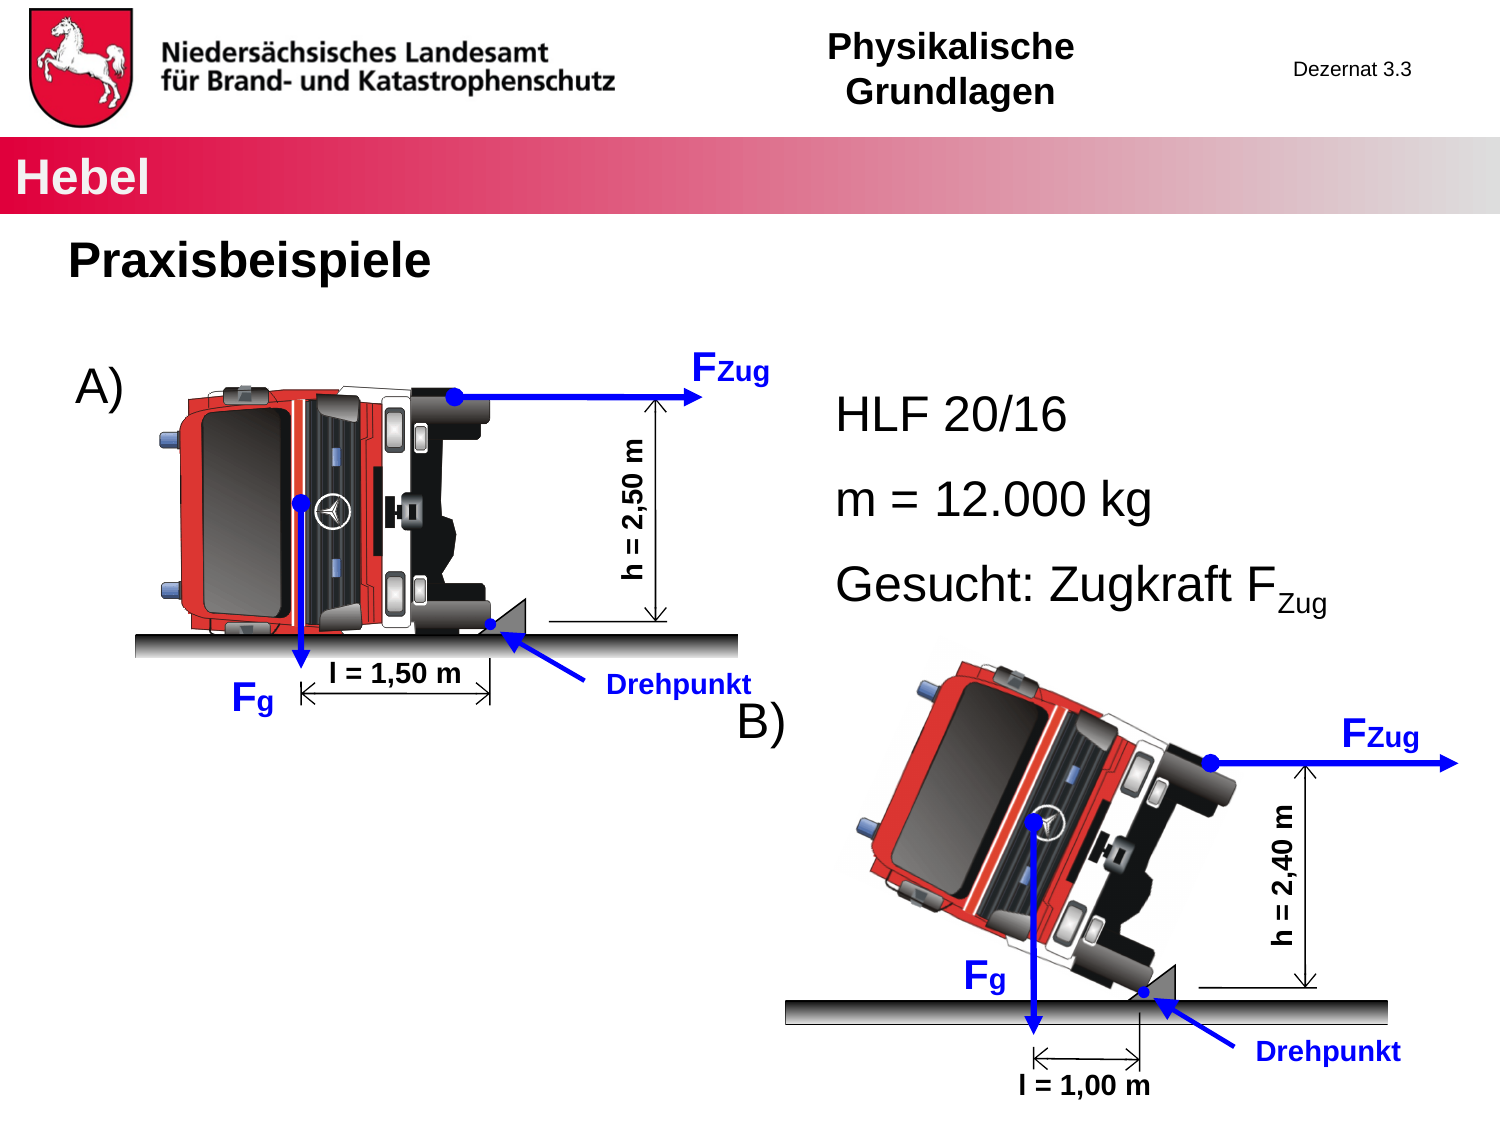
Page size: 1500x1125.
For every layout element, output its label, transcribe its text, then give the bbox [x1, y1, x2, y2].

text_box [785, 1000, 1033, 1025]
text_box Praxisbeispiele [53, 219, 1459, 295]
text_box [1153, 997, 1235, 1047]
text_box [294, 641, 308, 669]
text_box HLF 20/16 m = 12.000 kg Gesucht: Zugkraft FZug [820, 373, 1388, 627]
text_box A) [53, 345, 148, 422]
text_box [1034, 1000, 1196, 1025]
text_box [491, 618, 497, 631]
text_box [1137, 989, 1150, 999]
picture [157, 385, 491, 641]
text_box [302, 635, 543, 658]
text_box FZug [1326, 698, 1435, 763]
text_box Drehpunkt [572, 657, 786, 709]
picture [29, 8, 615, 129]
text_box [491, 390, 703, 404]
text_box Drehpunkt [1222, 1024, 1435, 1075]
text_box FZug [676, 332, 786, 397]
title Hebel [0, 137, 1098, 208]
text_box [491, 599, 526, 635]
text_box h = 2,50 m [605, 398, 656, 621]
text_box [135, 634, 300, 658]
text_box [519, 634, 738, 658]
text_box [1204, 757, 1459, 770]
text_box Fg [216, 662, 290, 728]
text_box Fg [948, 989, 1022, 1000]
picture [834, 637, 1243, 1000]
text_box B) [714, 680, 810, 756]
text_box l = 1,00 m [986, 1058, 1176, 1109]
text_box l = 1,50 m [277, 658, 514, 697]
text_box h = 2,40 m [1255, 764, 1306, 987]
text_box [1027, 989, 1040, 1035]
text_box [499, 631, 585, 681]
text_box [1129, 965, 1176, 1000]
text_box [1172, 1000, 1388, 1025]
